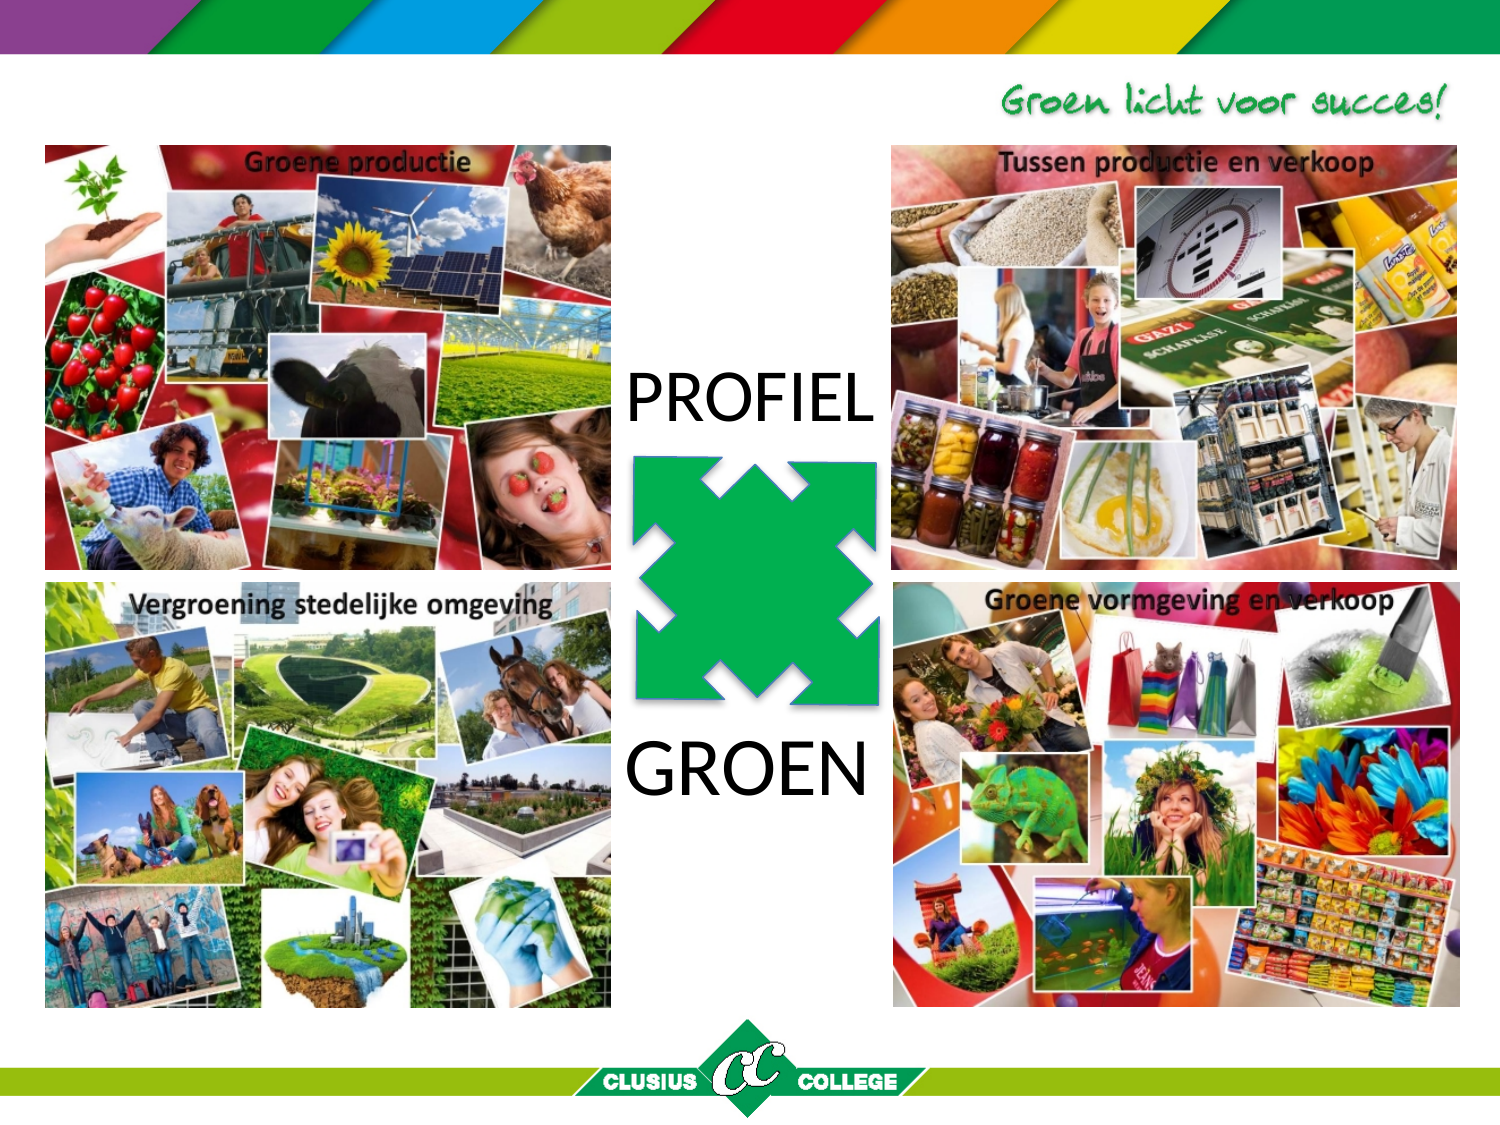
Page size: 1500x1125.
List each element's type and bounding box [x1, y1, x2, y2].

text_box [0, 0, 1500, 1125]
